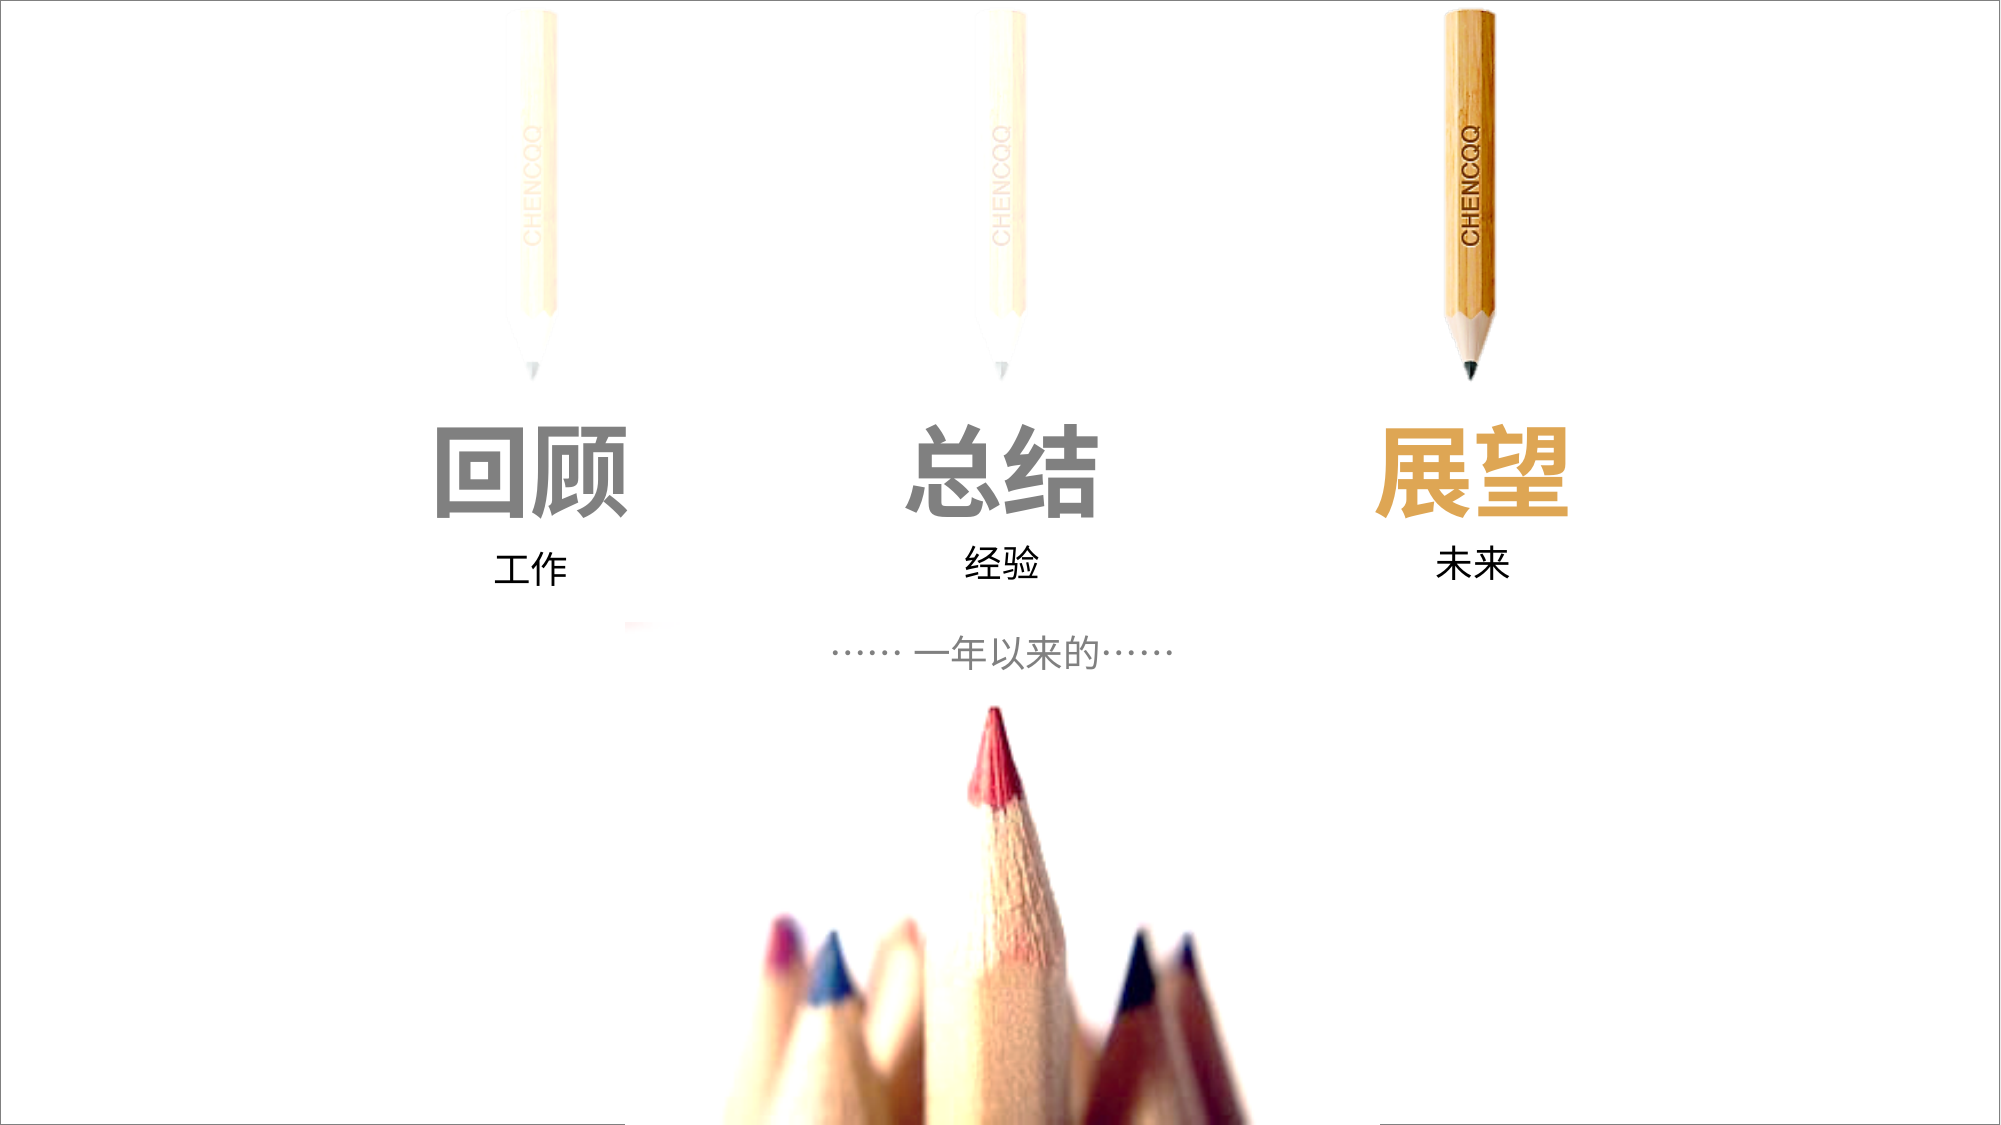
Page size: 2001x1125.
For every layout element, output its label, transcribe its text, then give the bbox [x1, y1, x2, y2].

text_box 回顾 [415, 402, 646, 538]
picture [1424, 1, 1514, 388]
picture [625, 622, 1380, 1125]
text_box 经验 [949, 532, 1055, 592]
picture [955, 1, 1045, 388]
text_box 总结 [887, 402, 1117, 538]
picture [486, 1, 576, 388]
text_box 展望 [1358, 402, 1589, 538]
text_box 工作 [478, 538, 584, 599]
text_box 未来 [1420, 532, 1526, 592]
